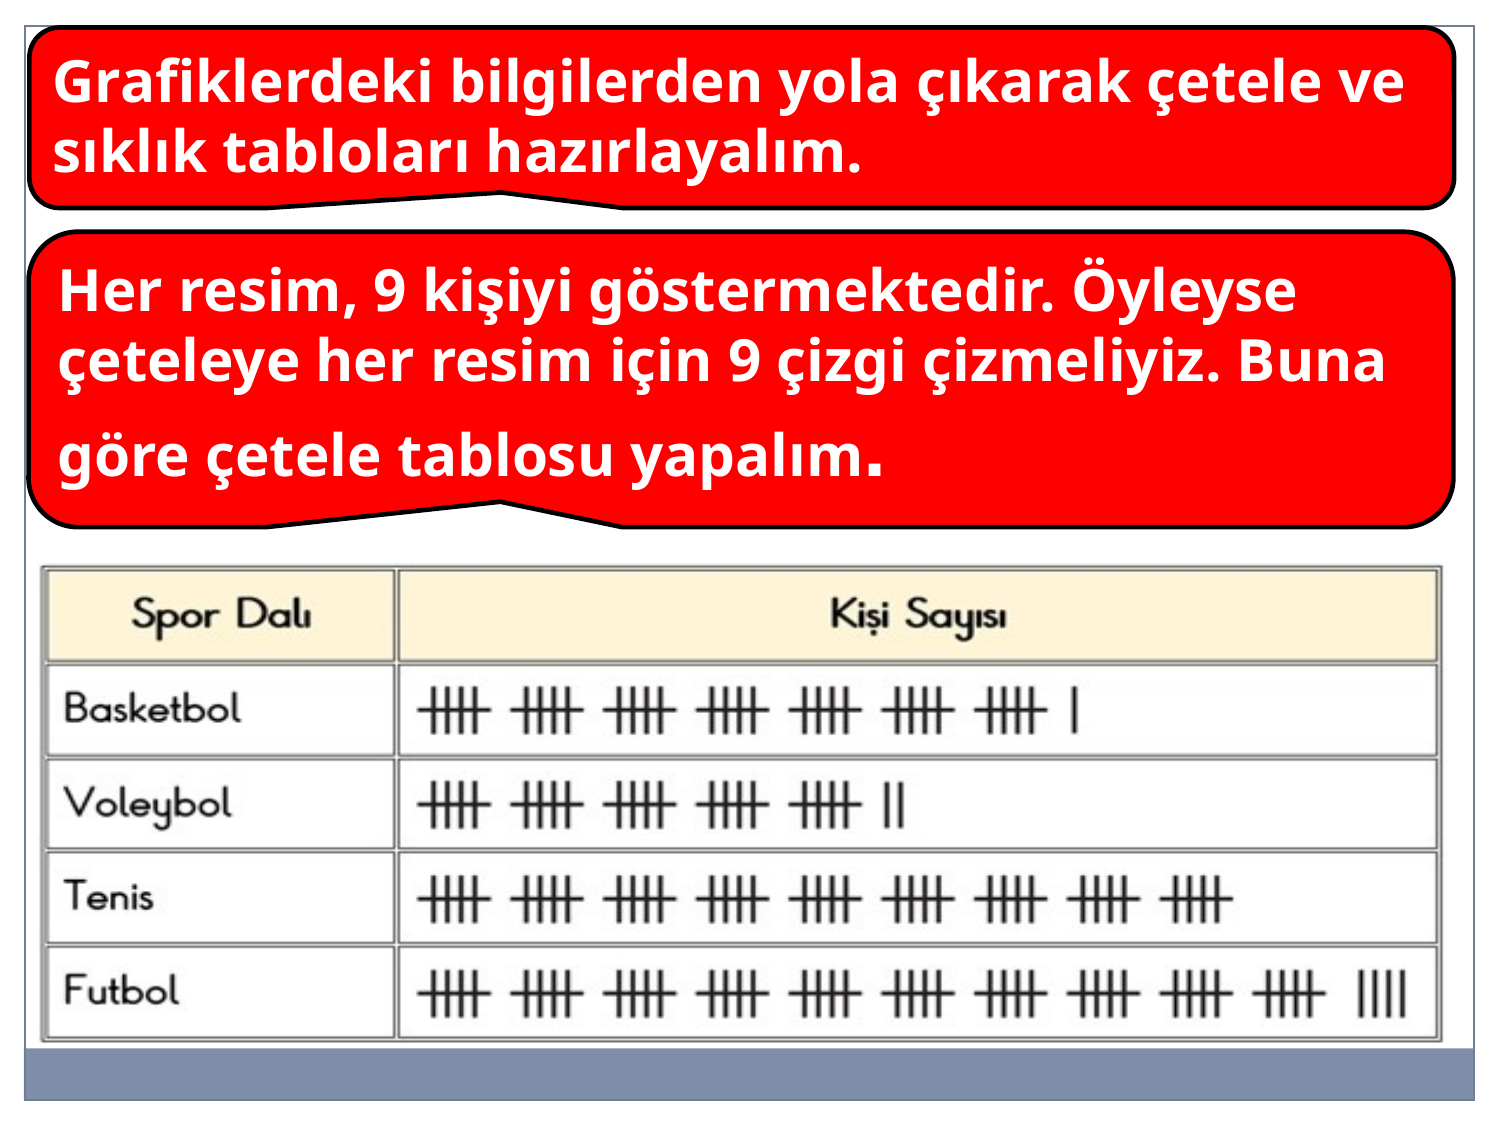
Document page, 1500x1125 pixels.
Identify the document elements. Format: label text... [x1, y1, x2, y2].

picture [35, 562, 1448, 1048]
text_box Her resim, 9 kişiyi göstermektedir. Öyleyse çeteleye her resim için 9 çizgi çizmeliyiz. Buna göre çetele tablosu yapalım. [28, 231, 1454, 528]
text_box Grafiklerdeki bilgilerden yola çıkarak çetele ve sıklık tabloları hazırlayalım. [29, 27, 1455, 208]
